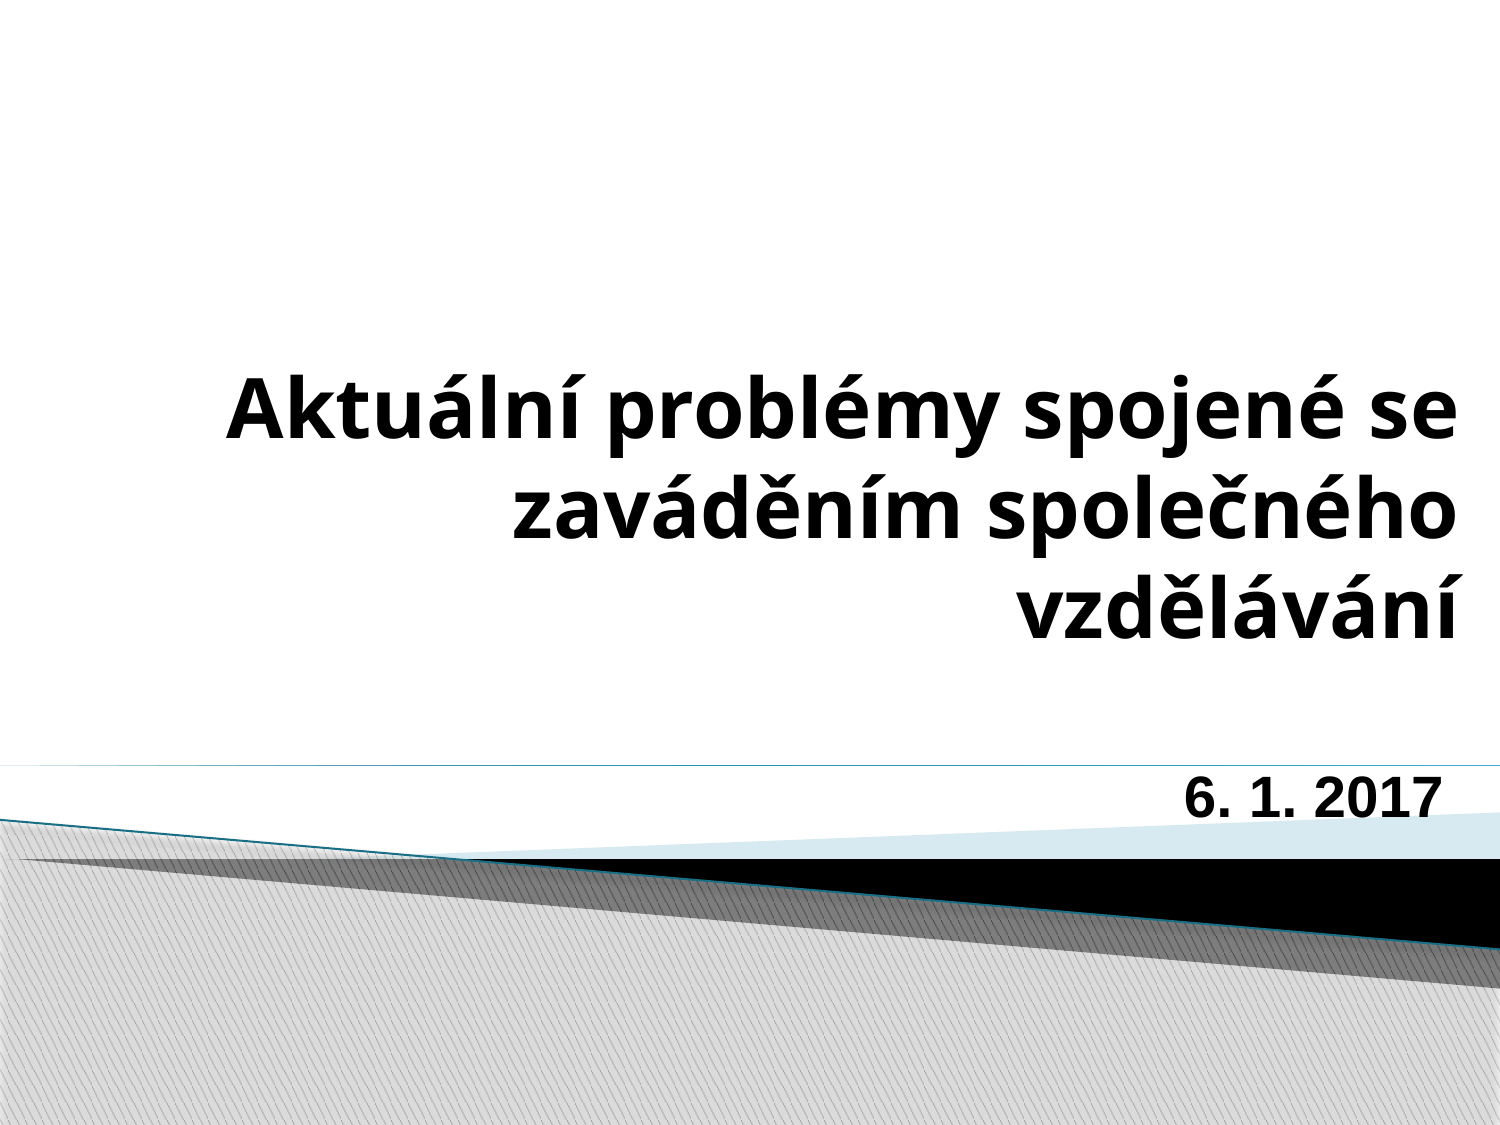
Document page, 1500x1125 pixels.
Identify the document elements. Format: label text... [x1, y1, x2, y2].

picture [5, 859, 1500, 989]
title Aktuální problémy spojené se zaváděním společného vzdělávání [159, 299, 1475, 663]
text_box 6. 1. 2017 [714, 751, 1459, 837]
